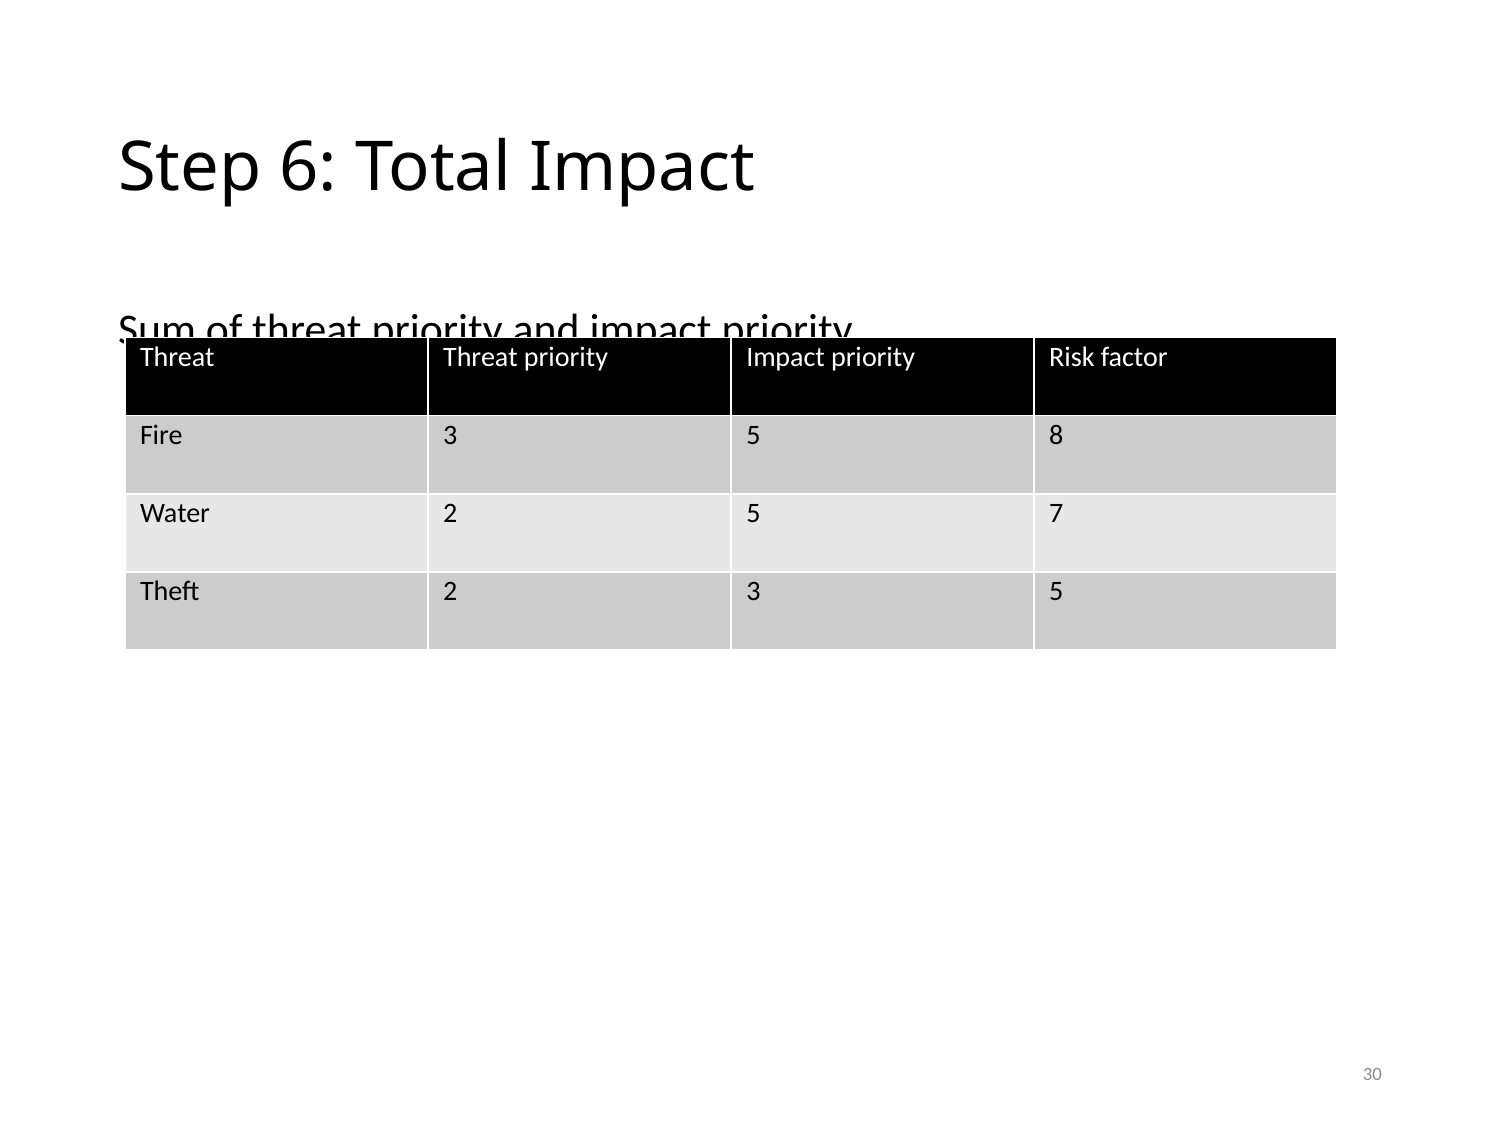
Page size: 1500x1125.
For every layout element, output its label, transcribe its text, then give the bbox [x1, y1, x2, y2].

table_header Threat priority [429, 338, 730, 415]
table_header Impact priority [732, 338, 1033, 415]
table_cell 5 [732, 495, 1033, 571]
title Step 6: Total Impact [103, 59, 1397, 278]
table_cell 2 [429, 573, 730, 649]
table_cell 5 [1035, 573, 1336, 649]
table_header Threat [126, 338, 427, 415]
table_cell Fire [126, 416, 427, 493]
table_cell 3 [429, 416, 730, 493]
table_cell Theft [126, 573, 427, 649]
table_cell 5 [732, 416, 1033, 493]
table_header Risk factor [1035, 338, 1336, 415]
slide_number 30 [1059, 1042, 1397, 1103]
table_cell 8 [1035, 416, 1336, 493]
table_cell 2 [429, 495, 730, 571]
table_cell 3 [732, 573, 1033, 649]
table_cell 7 [1035, 495, 1336, 571]
list Sum of threat priority and impact priority [103, 299, 1397, 1014]
table_cell Water [126, 495, 427, 571]
